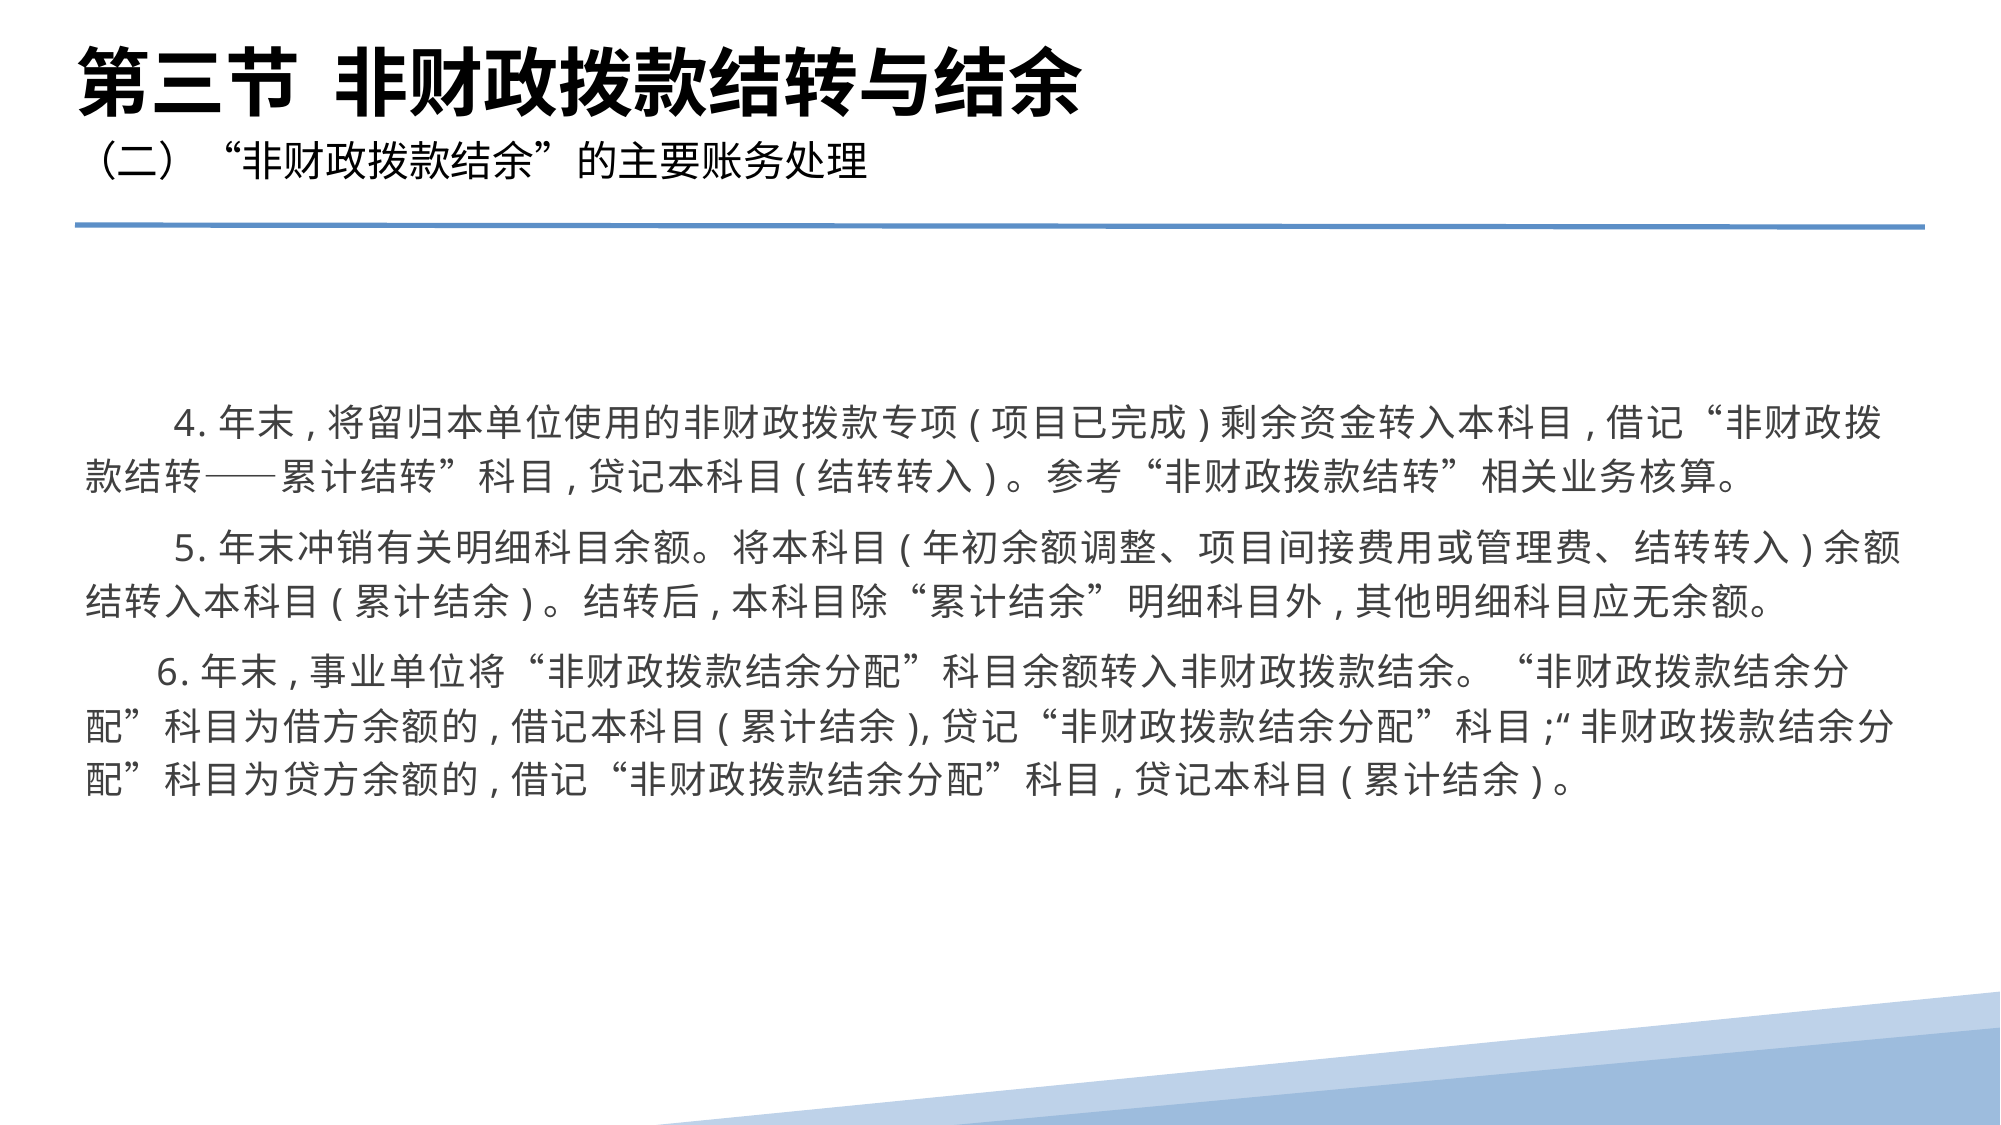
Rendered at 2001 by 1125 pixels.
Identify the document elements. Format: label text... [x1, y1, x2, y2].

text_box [74, 224, 1925, 228]
text_box （二）“非财政拨款结余”的主要账务处理 [75, 124, 1925, 200]
text_box 4.年末,将留归本单位使用的非财政拨款专项(项目已完成)剩余资金转入本科目,借记“非财政拨款结转——累计结转”科目,贷记本科目(结转转入)。参考“非财政拨款结转”相关业务核算。 5.年末冲销有关明细科目余额。将本科目(年初余额调整、项目间接费用或管理费、结转转入)余额结转入本科目(累计结余)。结转后,本科目除“累计结余”明细科目外,其他明细科目应无余额。 6.年末,事业单位将“非财政拨款结余分配”科目余额转入非财政拨款结余。“非财政拨款结余分配”科目为借方余额的,借记本科目(累计结余),贷记“非财政拨款结余分配”科目;“非财政拨款结余分配”科目为贷方余额的,借记“非财政拨款结余分配”科目,贷记本科目(累计结余)。 [75, 248, 1925, 943]
text_box 第三节 非财政拨款结转与结余 [75, 24, 1925, 124]
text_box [656, 991, 2000, 1125]
